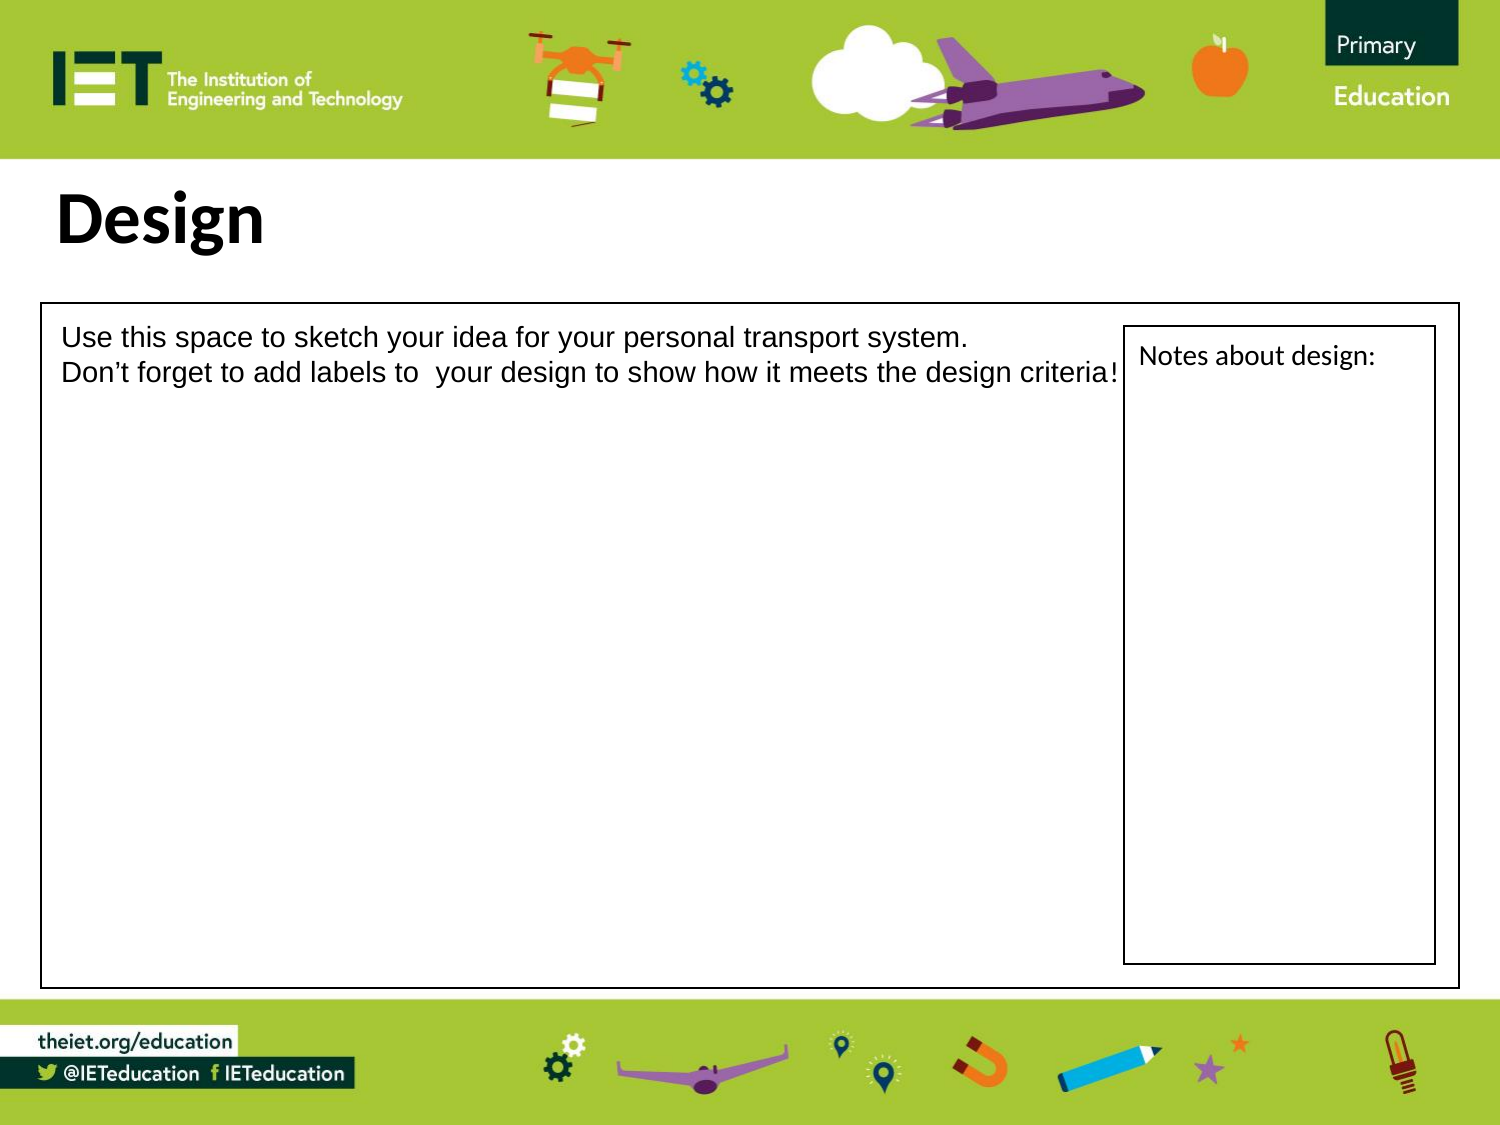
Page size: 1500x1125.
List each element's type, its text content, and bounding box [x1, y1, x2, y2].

text_box Use this space to sketch your idea for your personal transport system. Don’t forget to add labels to your design to show how it meets the design criteria! [46, 310, 1341, 396]
text_box Design [41, 171, 1415, 284]
text_box [1123, 325, 1436, 965]
text_box [40, 302, 1460, 989]
picture [0, 0, 1500, 1125]
text_box Notes about design: [1123, 326, 1408, 379]
